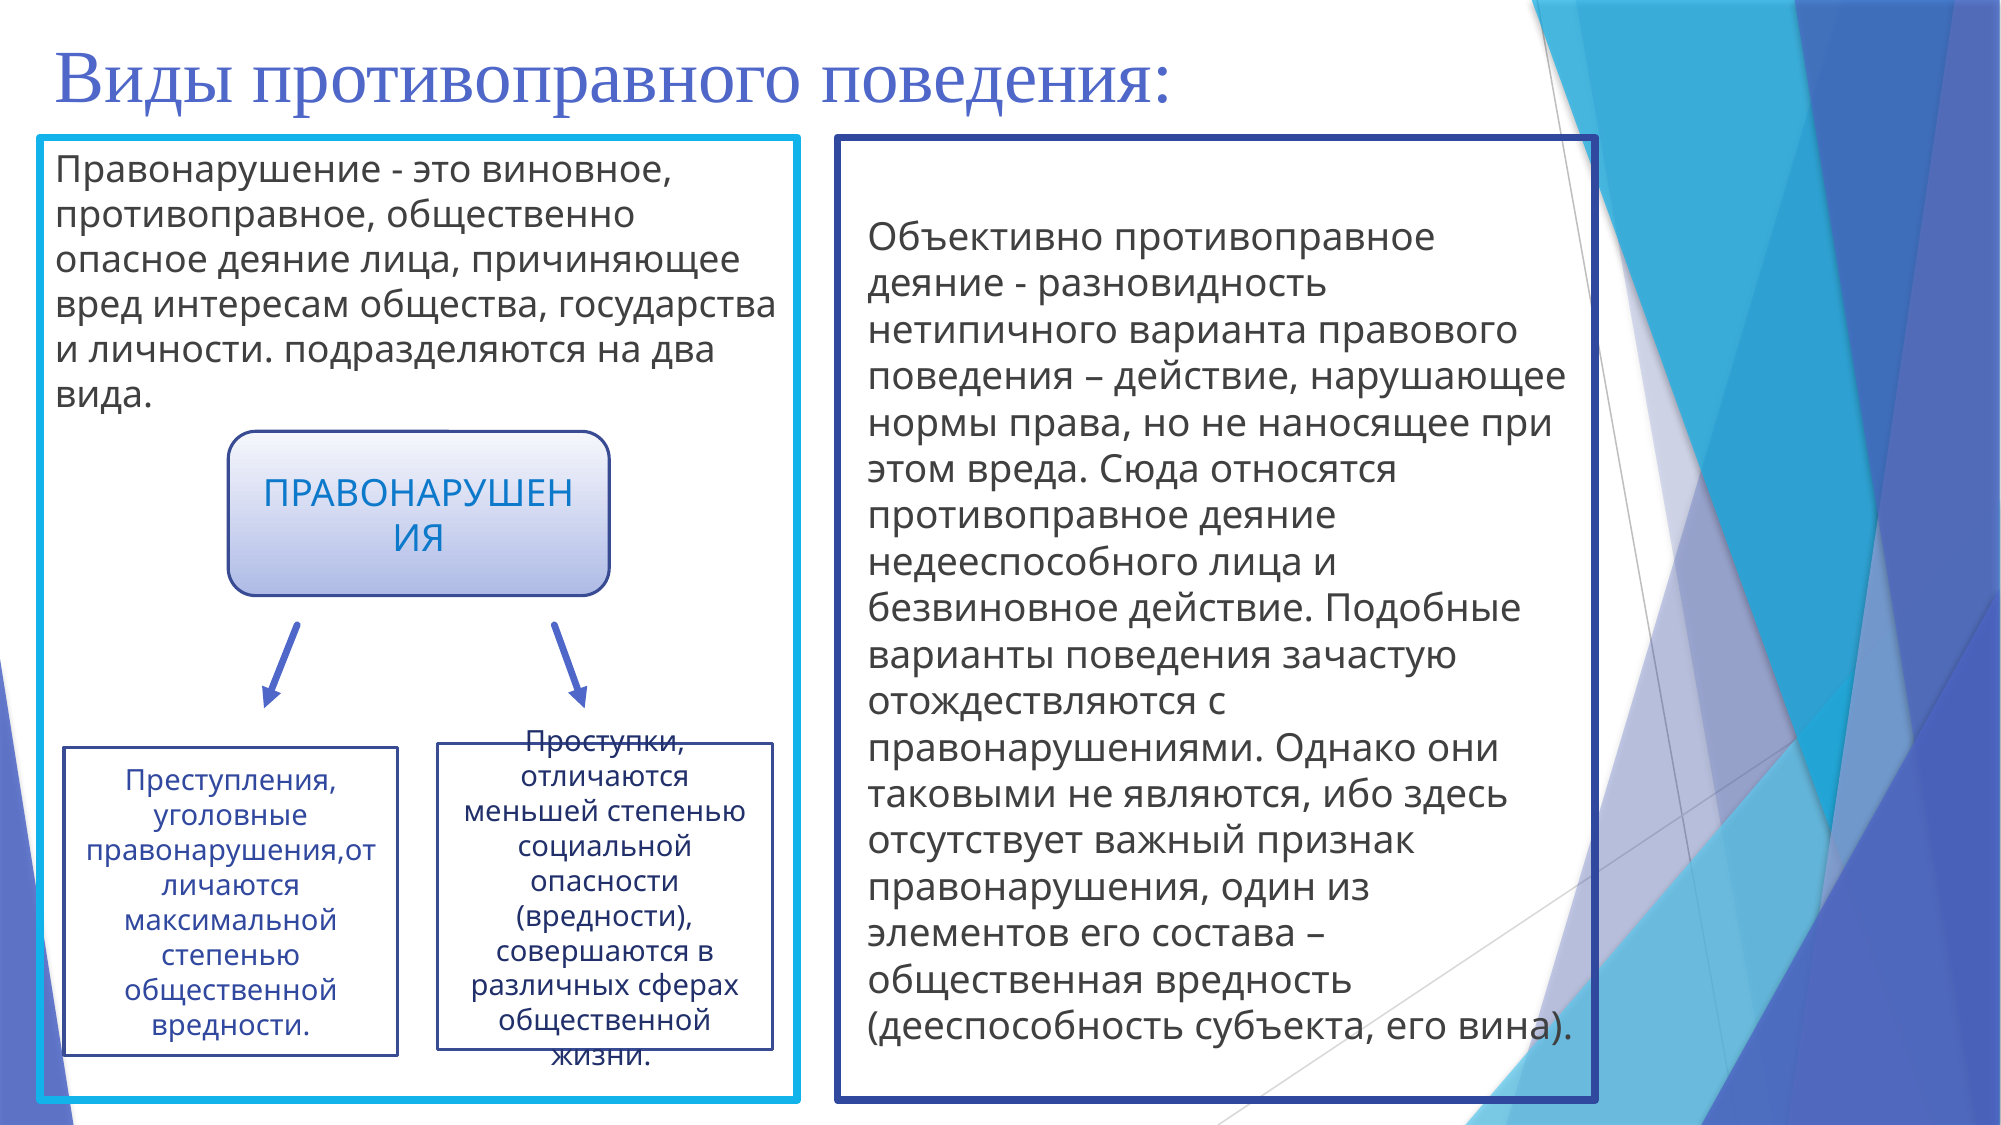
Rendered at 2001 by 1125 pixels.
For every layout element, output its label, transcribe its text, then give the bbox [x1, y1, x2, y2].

list Объективно противоправное деяние - разновидность нетипичного варианта правового поведения – действие, нарушающее нормы права, но не наносящее при этом вреда. Сюда относятся противоправное деяние недееспособного лица и безвиновное действие. Подобные варианты поведения зачастую отождествляются с правонарушениями. Однако они таковыми не являются, ибо здесь отсутствует важный признак правонарушения, один из элементов его состава – общественная вредность (дееспособность субъекта, его вина). [837, 137, 1595, 1100]
text_box Проступки, отличаются меньшей степенью социальной опасности (вредности), совершаются в различных сферах общественной жизни. [436, 742, 774, 1051]
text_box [263, 624, 298, 709]
title Виды противоправного поведения: [39, 20, 1522, 317]
text_box Преступления, уголовные правонарушения,отличаются максимальной степенью общественной вредности. [62, 746, 399, 1057]
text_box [553, 624, 586, 709]
list Правонарушение - это виновное, противоправное, общественно опасное деяние лица, причиняющее вред интересам общества, государства и личности. подразделяются на два вида. [39, 137, 798, 1100]
text_box ПРАВОНАРУШЕНИЯ [226, 429, 611, 598]
